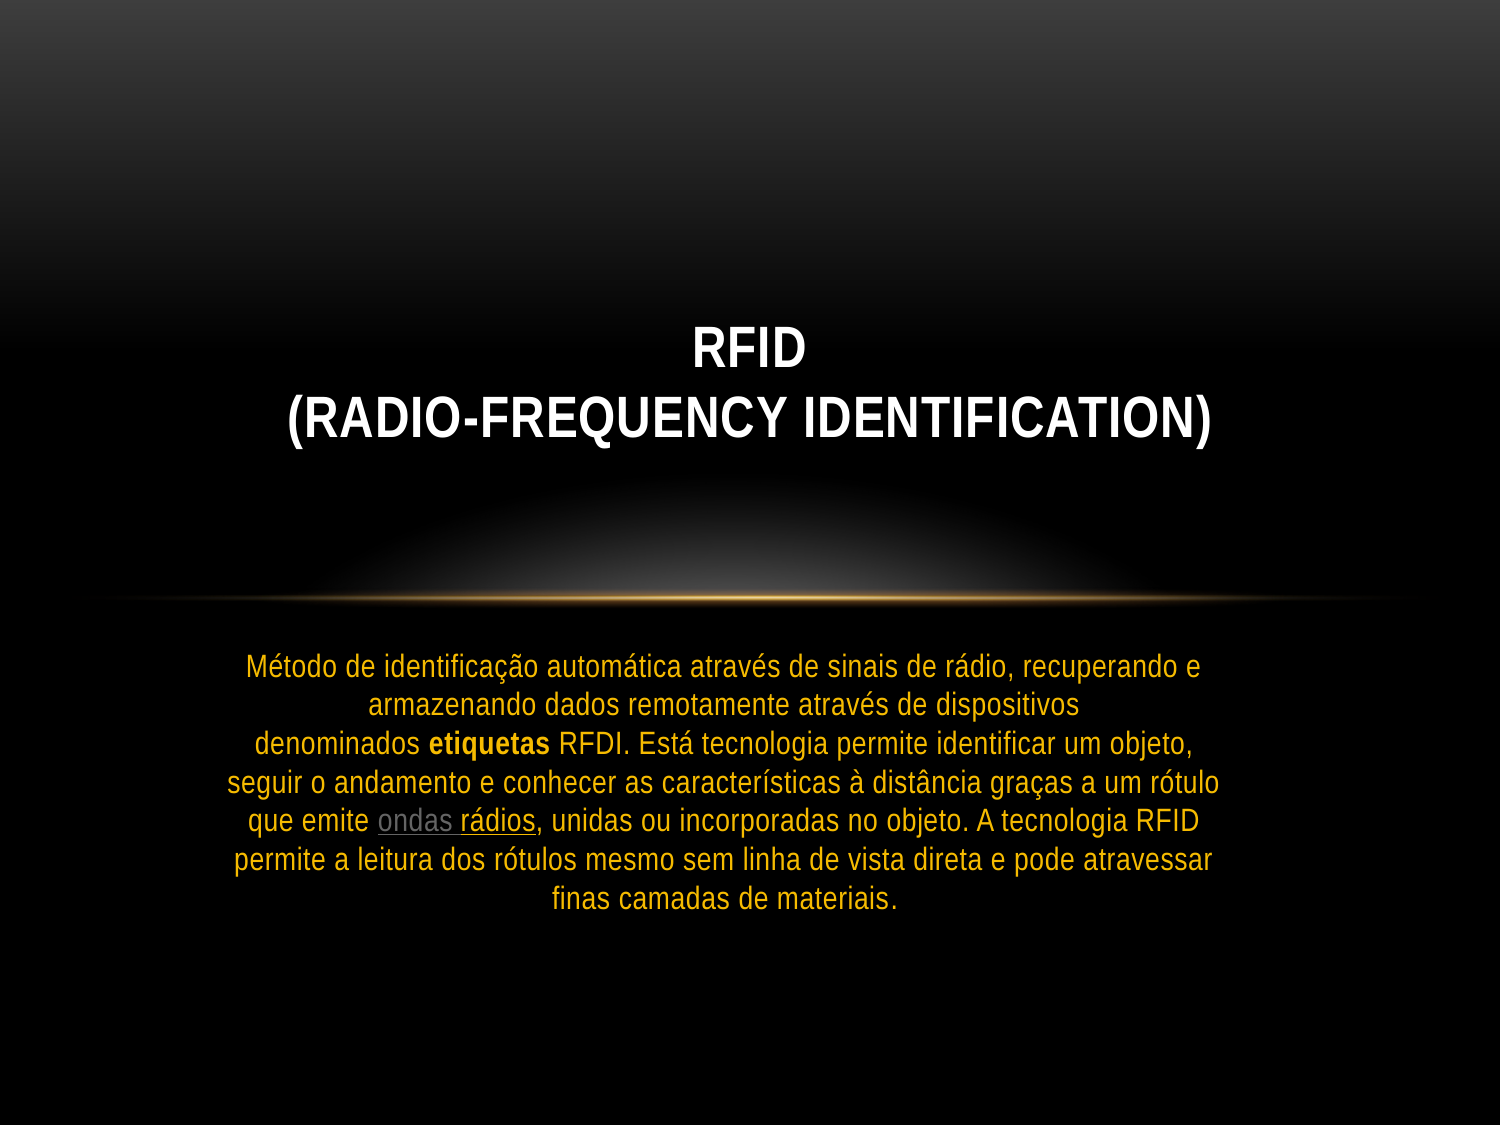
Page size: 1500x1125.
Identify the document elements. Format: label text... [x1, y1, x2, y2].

subtitle Método de identificação automática através de sinais de rádio, recuperando e armazenando dados remotamente através de dispositivos denominados etiquetas RFDI. Está tecnologia permite identificar um objeto, seguir o andamento e conhecer as características à distância graças a um rótulo que emite ondas rádios, unidas ou incorporadas no objeto. A tecnologia RFID permite a leitura dos rótulos mesmo sem linha de vista direta e pode atravessar finas camadas de materiais. [200, 637, 1250, 925]
picture [0, 0, 1500, 750]
title RFID (Radio-Frequency Identification) [112, 184, 1388, 457]
